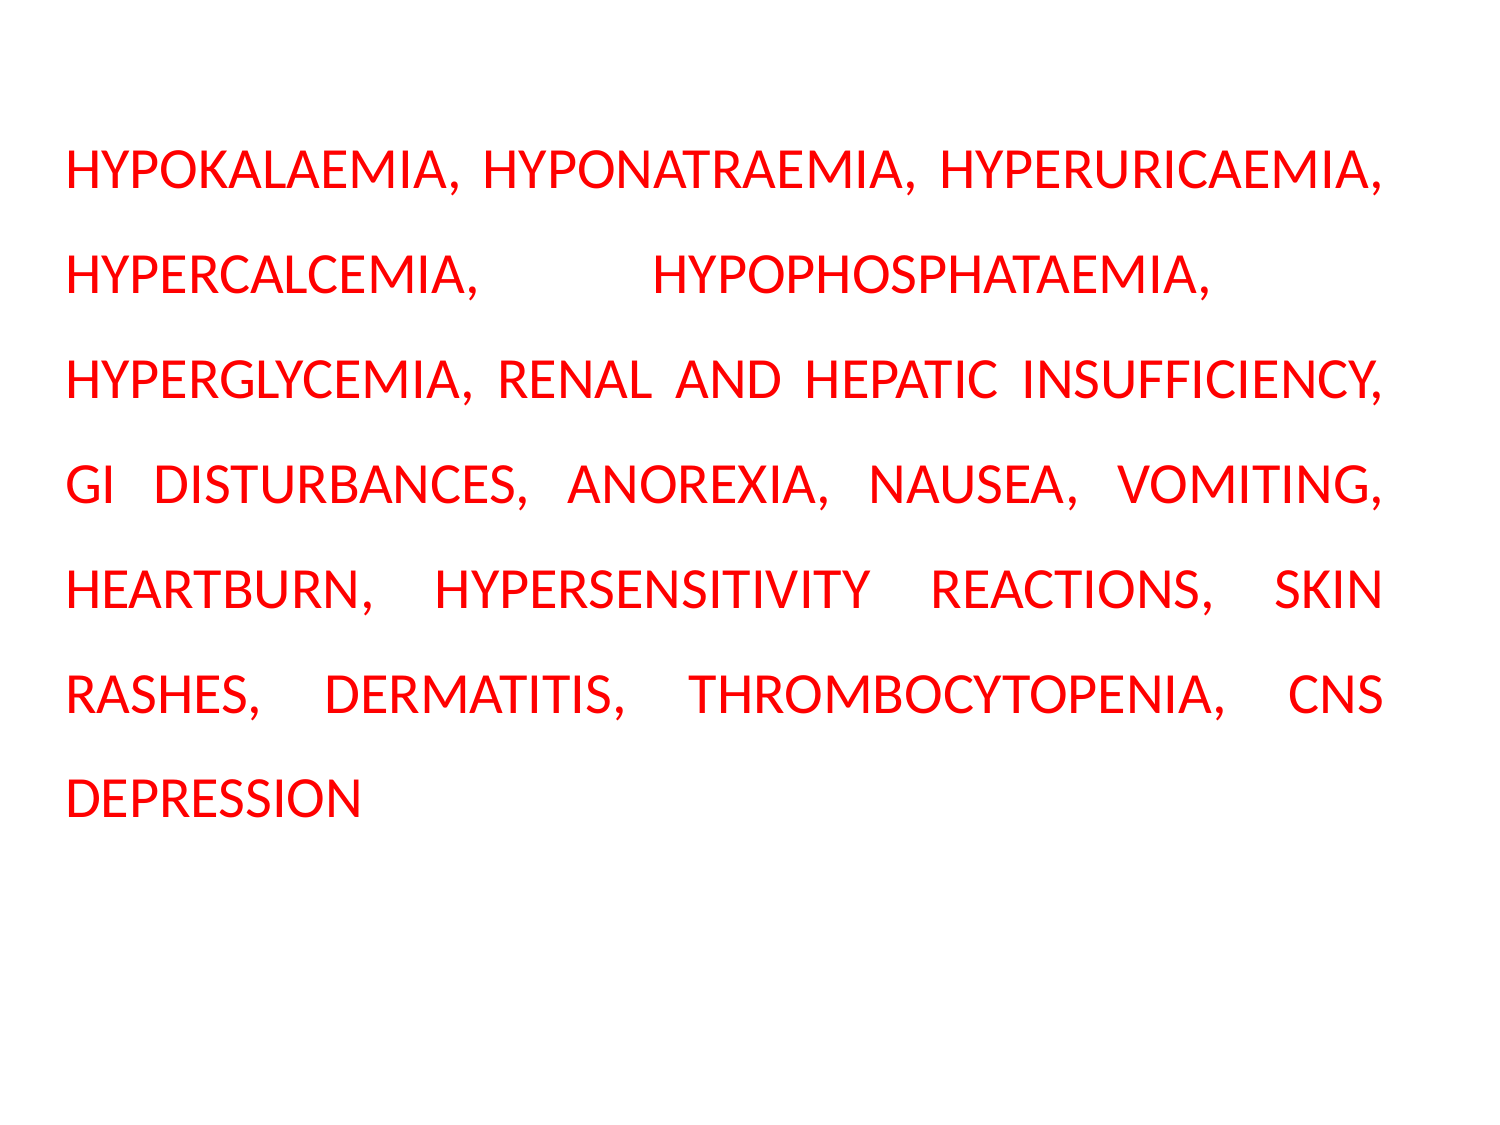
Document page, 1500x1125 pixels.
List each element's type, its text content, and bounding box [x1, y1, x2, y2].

list HYPOKALAEMIA, HYPONATRAEMIA, HYPERURICAEMIA, HYPERCALCEMIA, HYPOPHOSPHATAEMIA, HYPERGLYCEMIA, RENAL AND HEPATIC INSUFFICIENCY, GI DISTURBANCES, ANOREXIA, NAUSEA, VOMITING, HEARTBURN, HYPERSENSITIVITY REACTIONS, SKIN RASHES, DERMATITIS, THROMBOCYTOPENIA, CNS DEPRESSION [50, 87, 1400, 900]
